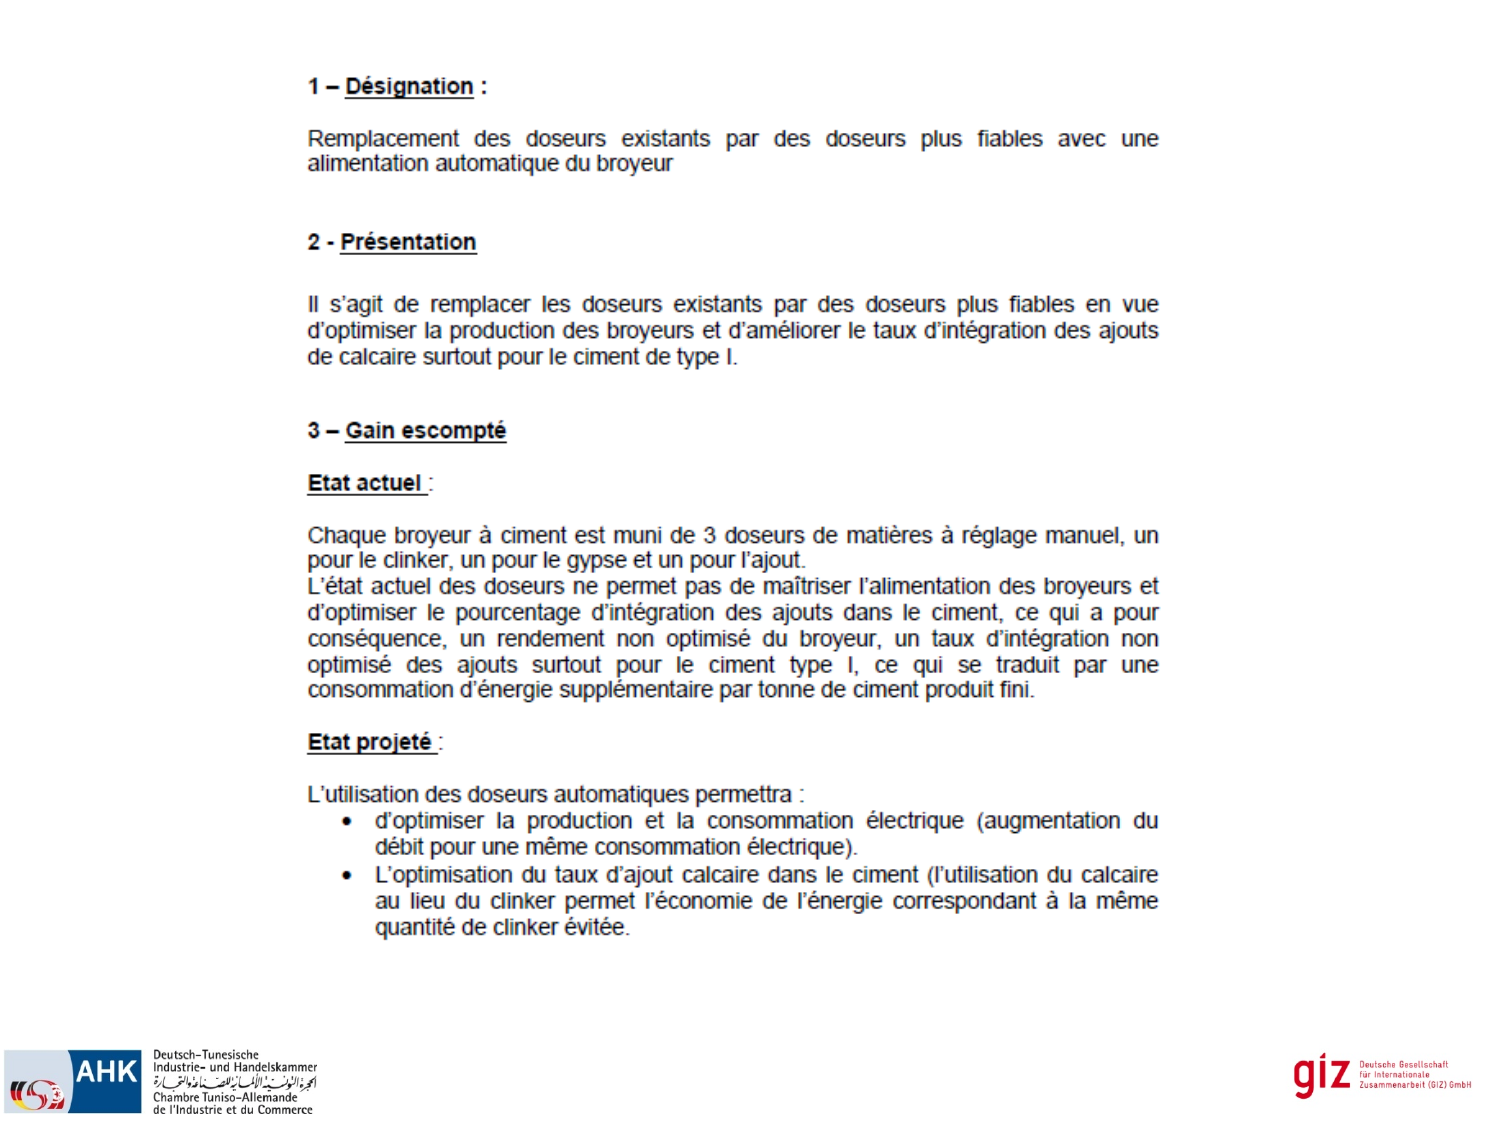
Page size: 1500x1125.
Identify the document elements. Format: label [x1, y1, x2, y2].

picture [1275, 1031, 1500, 1125]
picture [3, 1049, 317, 1114]
picture [253, 60, 1282, 953]
